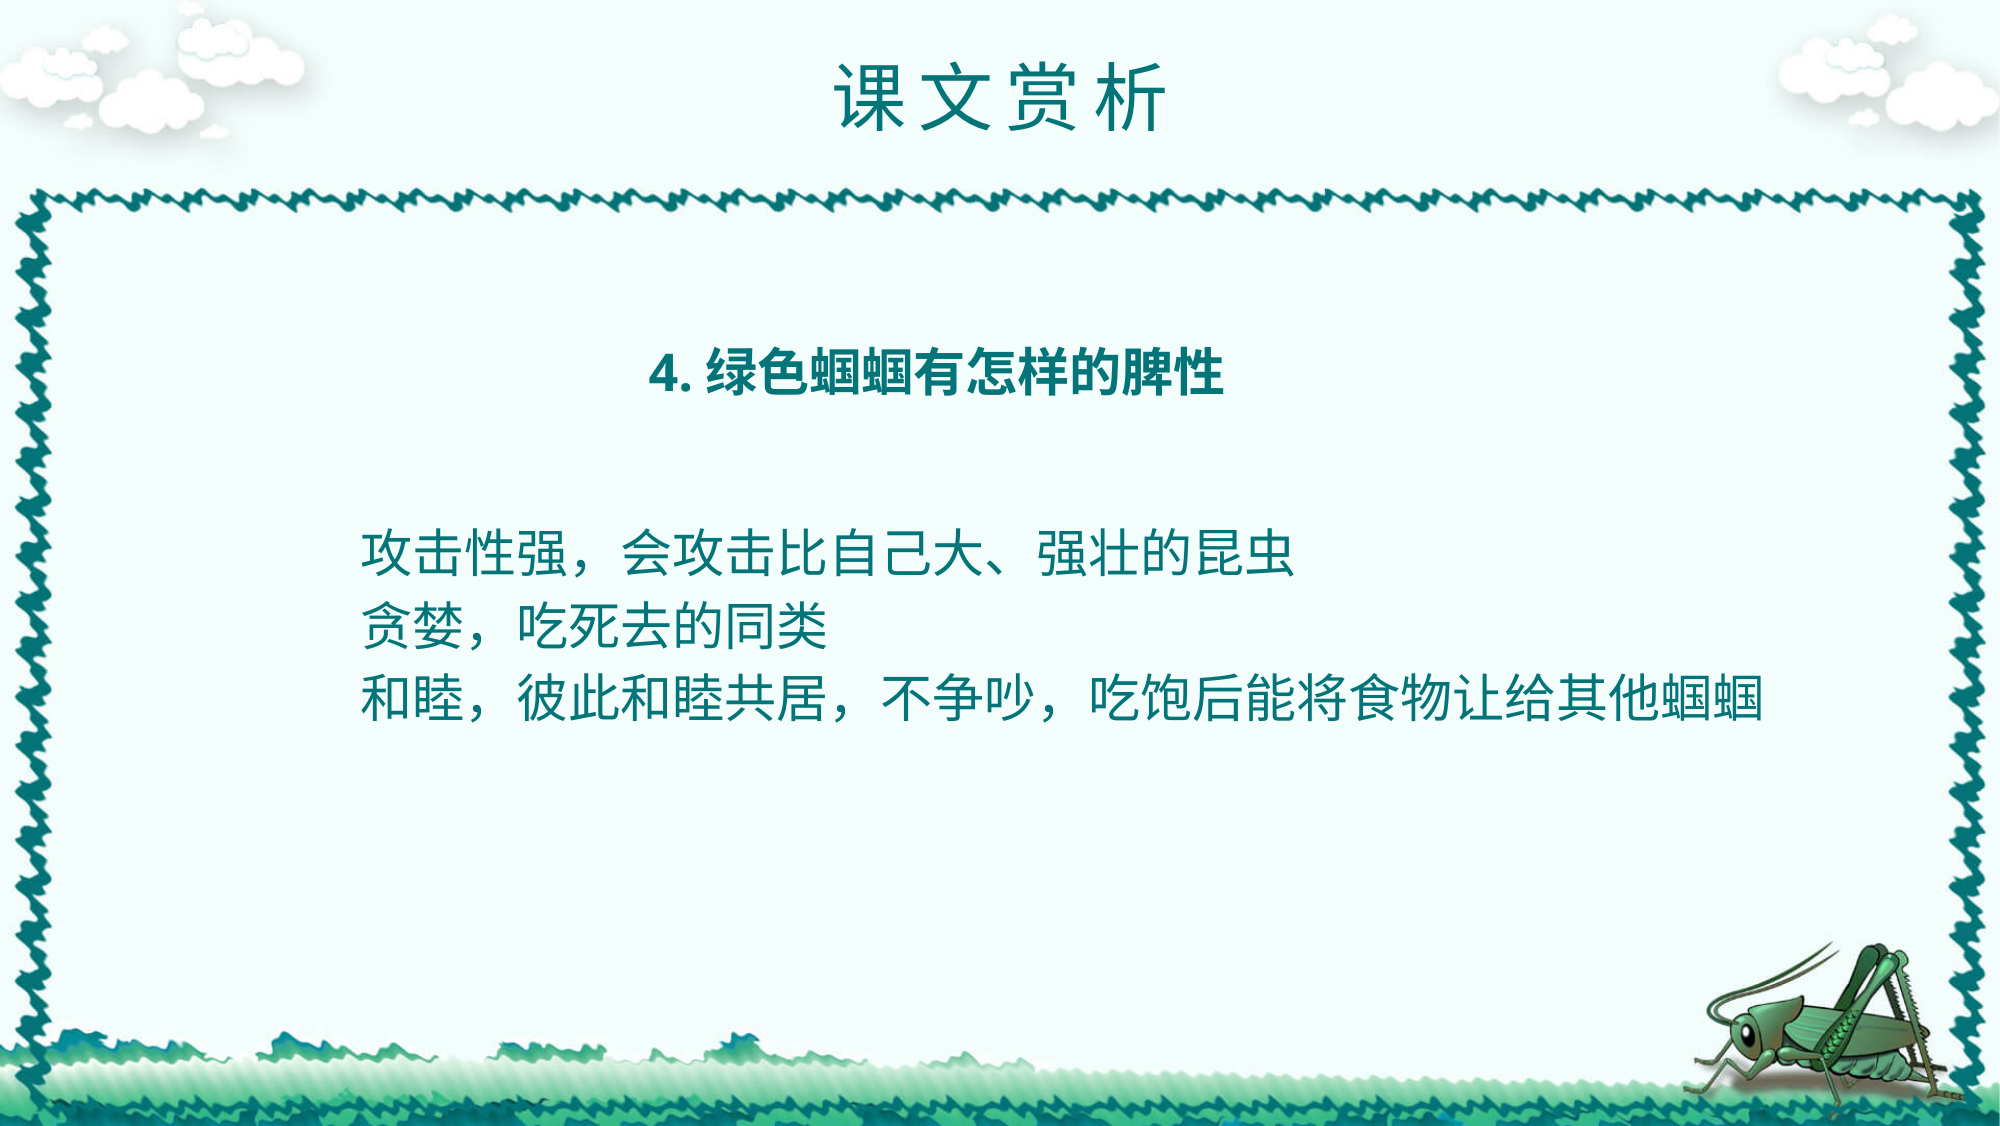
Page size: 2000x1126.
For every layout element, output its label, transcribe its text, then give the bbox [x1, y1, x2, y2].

picture [0, 0, 2000, 1126]
text_box 4.绿色蝈蝈有怎样的脾性 [633, 339, 1668, 512]
text_box 课文赏析 [671, 49, 1329, 140]
text_box 攻击性强，会攻击比自己大、强壮的昆虫 贪婪，吃死去的同类 和睦，彼此和睦共居，不争吵，吃饱后能将食物让给其他蝈蝈 [345, 512, 1794, 809]
